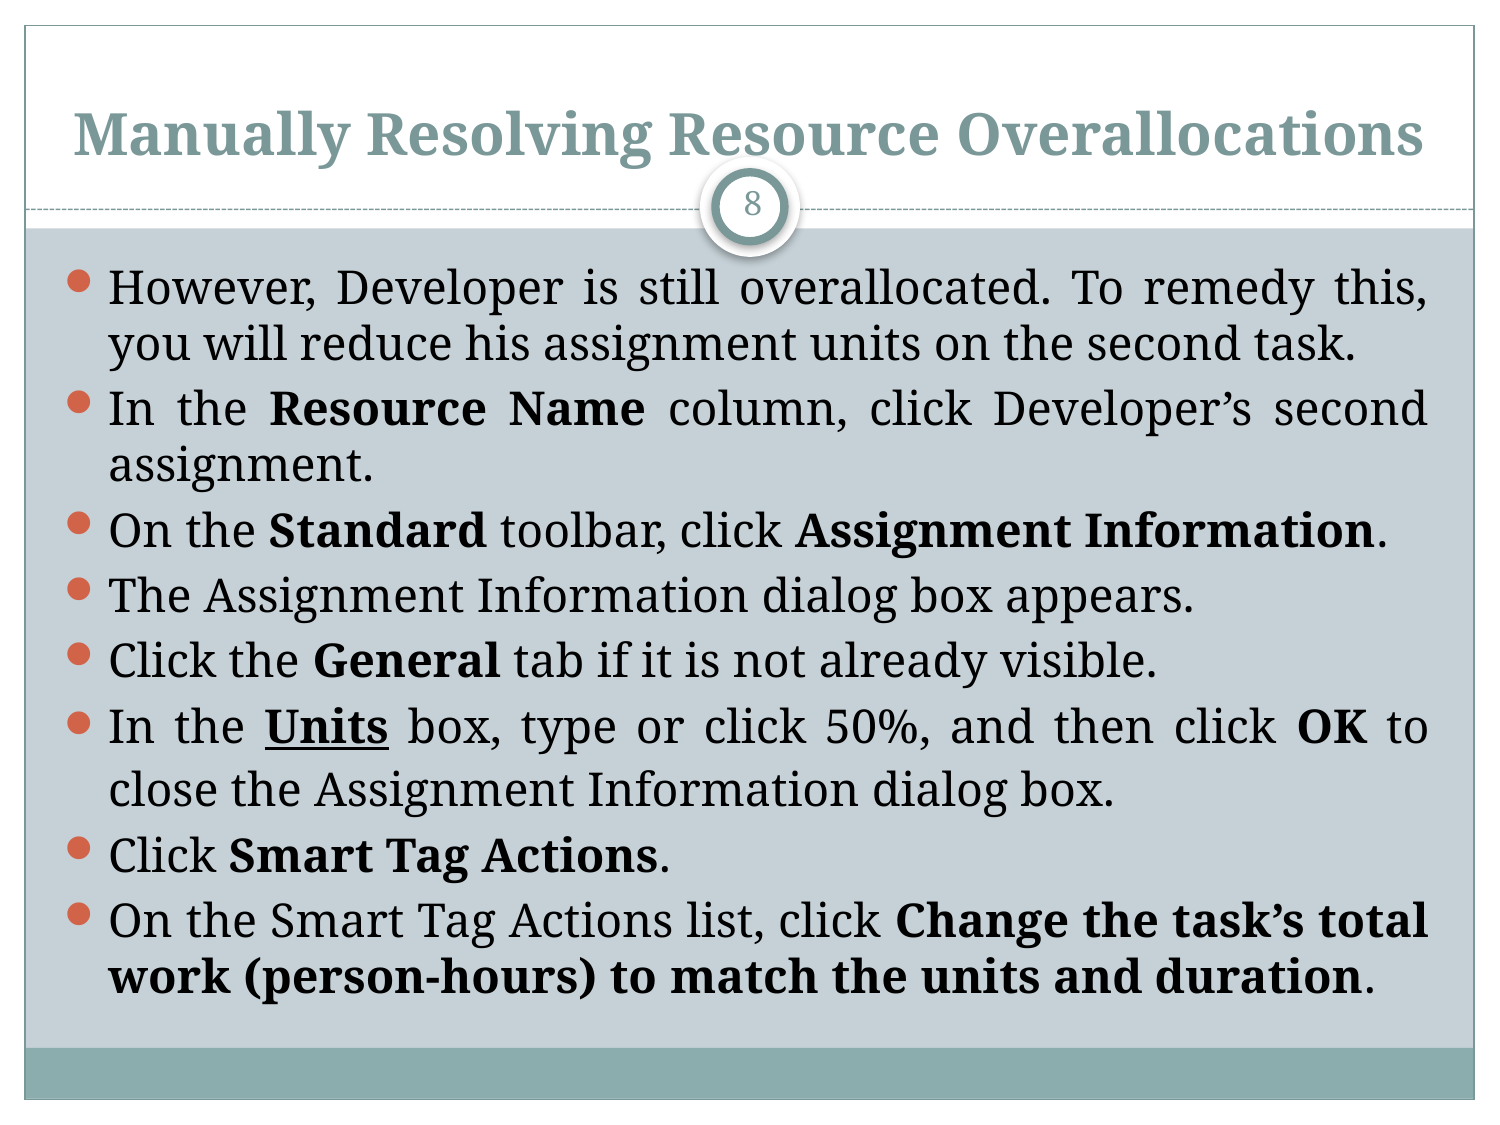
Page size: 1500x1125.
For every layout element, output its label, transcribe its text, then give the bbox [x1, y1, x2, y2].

slide_number 8 [715, 168, 791, 241]
list However, Developer is still overallocated. To remedy this, you will reduce his assignment units on the second task. In the Resource Name column, click Developer’s second assignment. On the Standard toolbar, click Assignment Information. The Assignment Information dialog box appears. Click the General tab if it is not already visible. In the Units box, type or click 50%, and then click OK to close the Assignment Information dialog box. Click Smart Tag Actions. On the Smart Tag Actions list, click Change the task’s total work (person-hours) to match the units and duration. [49, 250, 1445, 1063]
title Manually Resolving Resource Overallocations [50, 24, 1450, 175]
